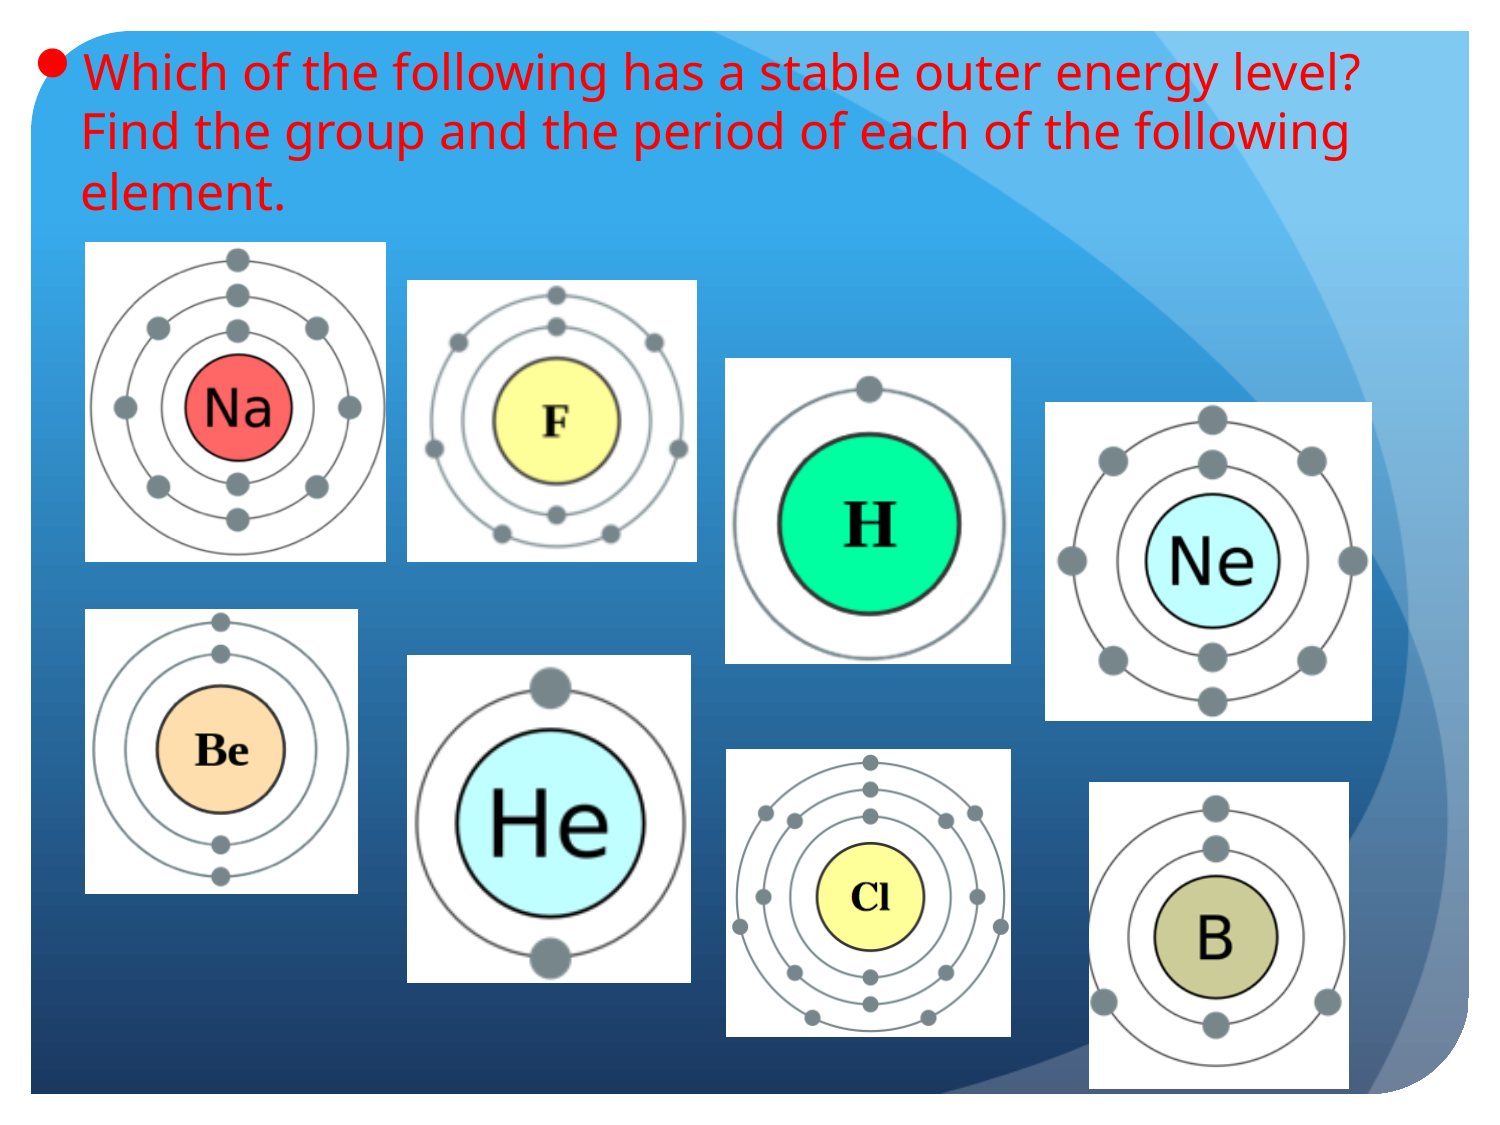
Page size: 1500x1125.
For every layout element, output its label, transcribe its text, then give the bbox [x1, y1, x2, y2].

picture [24, 30, 1473, 1094]
list Which of the following has a stable outer energy level? Find the group and the period of each of the following element. [18, 32, 1464, 233]
